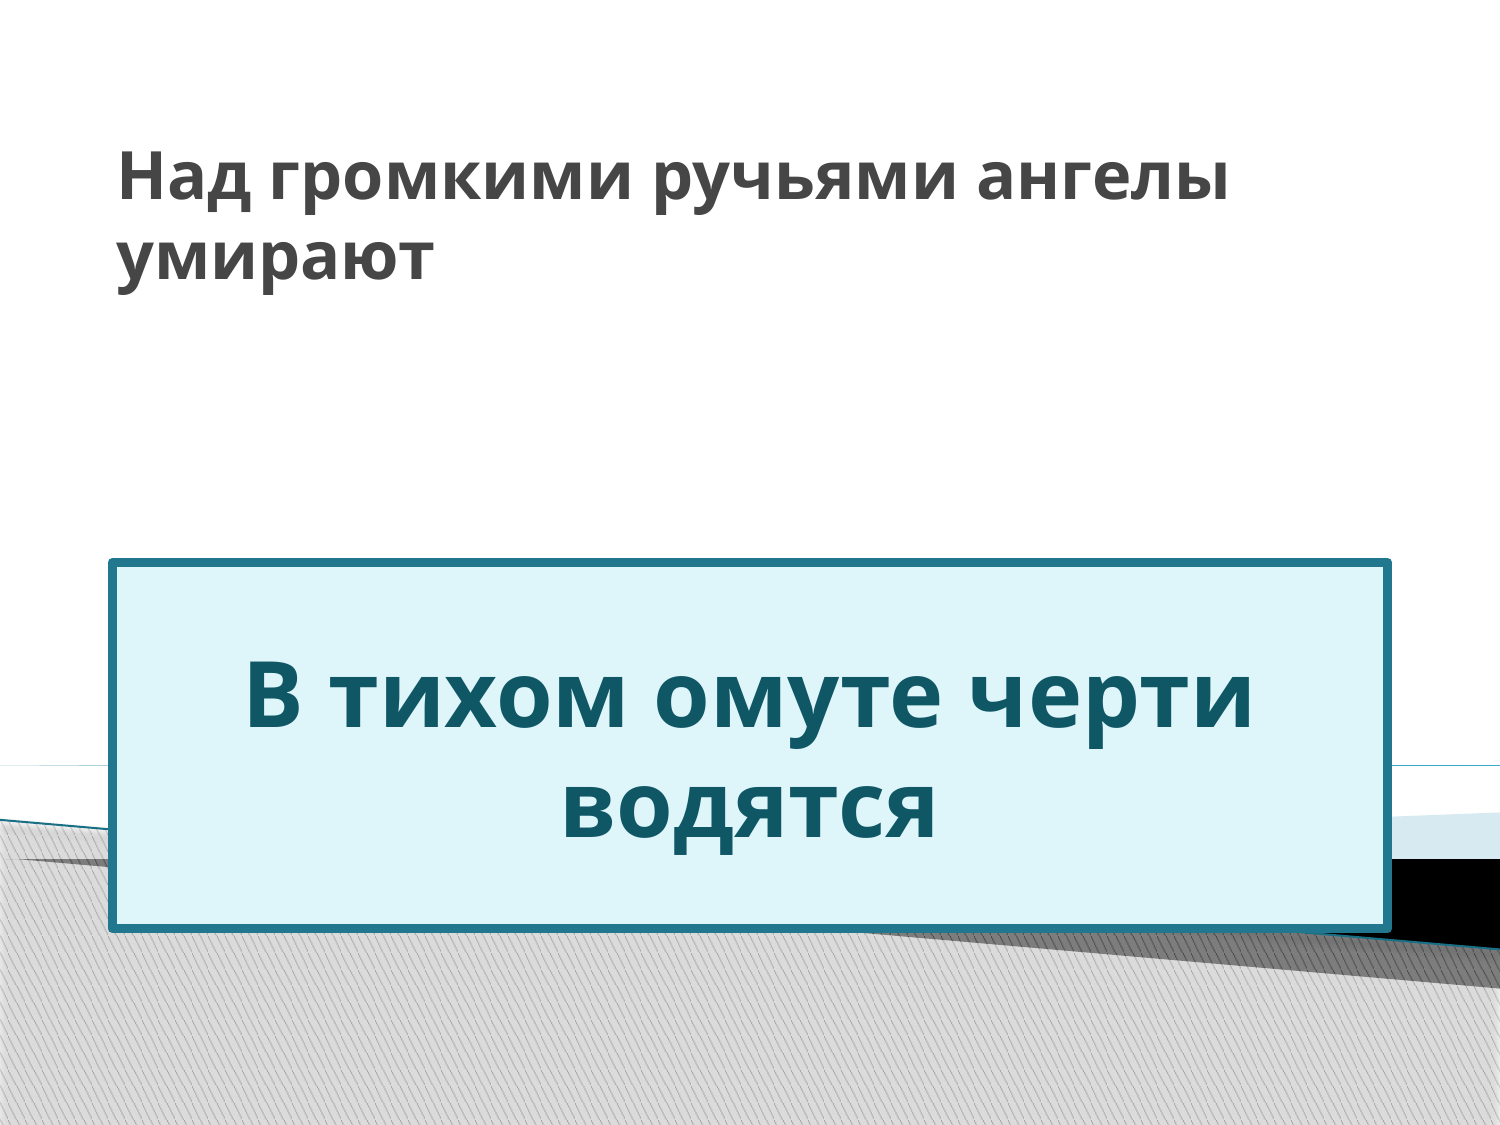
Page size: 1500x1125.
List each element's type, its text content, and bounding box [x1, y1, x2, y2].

picture [5, 859, 108, 868]
text_box В тихом омуте черти водятся [108, 558, 1392, 933]
picture [863, 933, 1500, 989]
subtitle Над громкими ручьями ангелы умирают [108, 125, 1384, 559]
